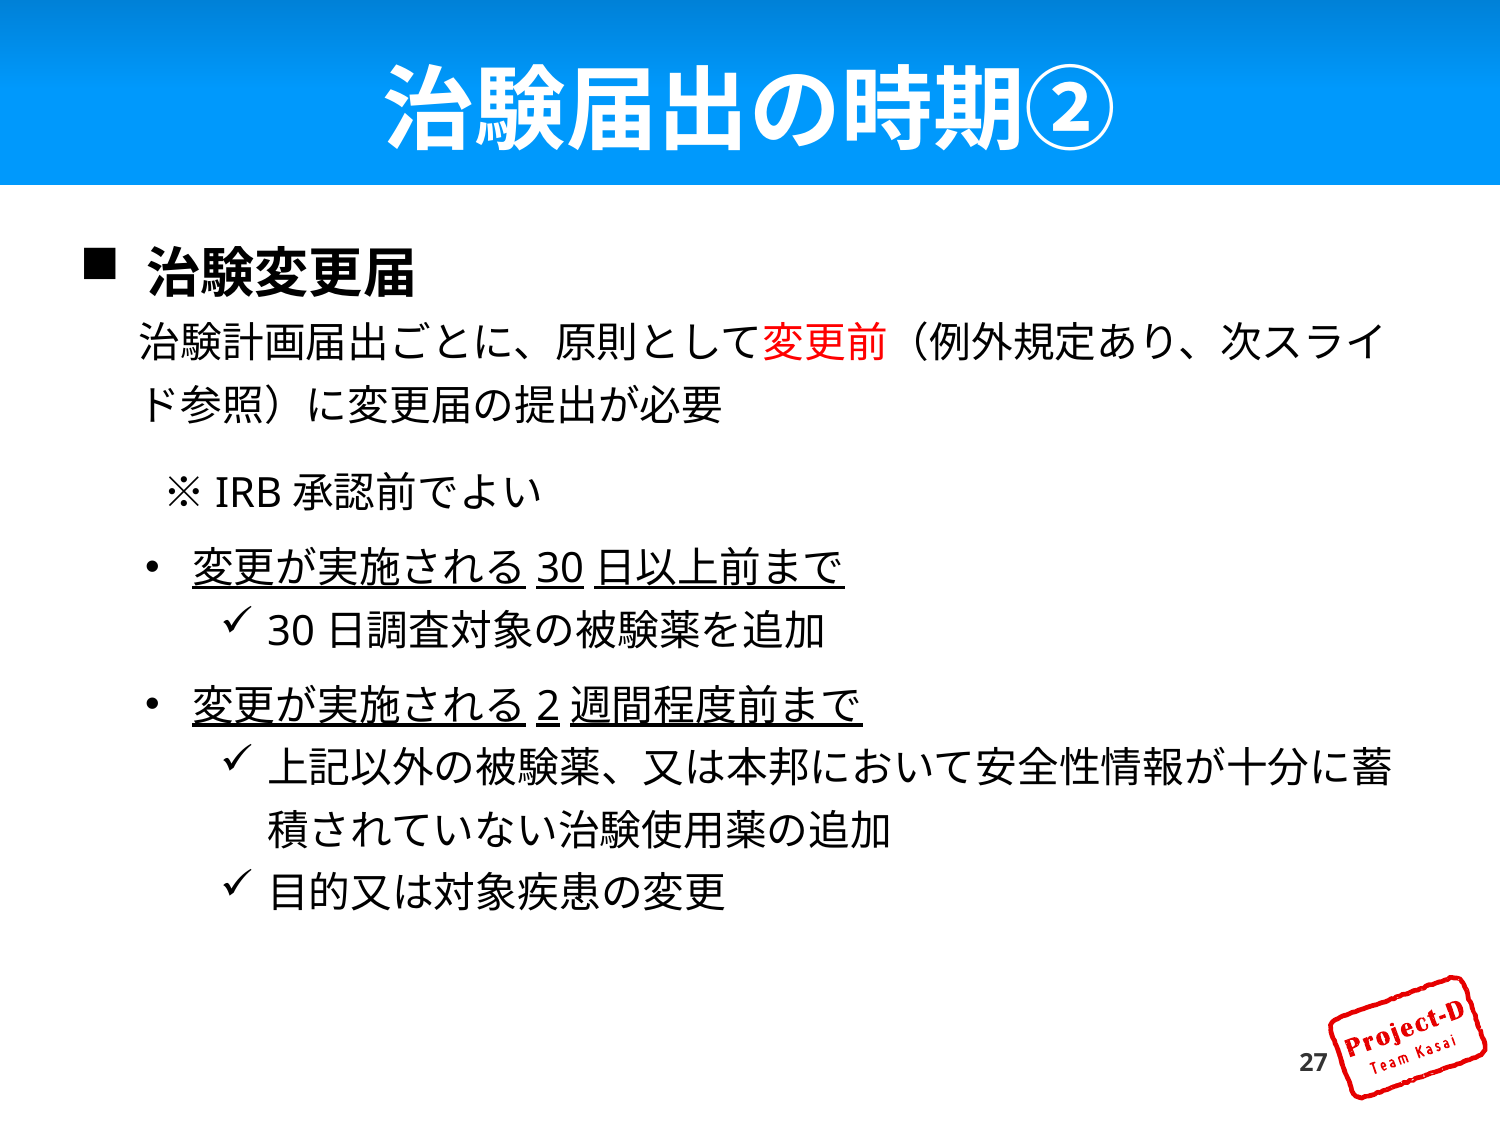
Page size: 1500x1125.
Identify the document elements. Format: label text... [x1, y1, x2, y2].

title 治験届出の時期② [0, 0, 1500, 185]
list 治験変更届 治験計画届出ごとに、原則として変更前（例外規定あり、次スライド参照）に変更届の提出が必要 ※IRB承認前でよい 変更が実施される30日以上前まで 30日調査対象の被験薬を追加 変更が実施される2週間程度前まで 上記以外の被験薬、又は本邦において安全性情報が十分に蓄積されていない治験使用薬の追加 目的又は対象疾患の変更 [64, 214, 1436, 1012]
picture [1327, 974, 1488, 1101]
